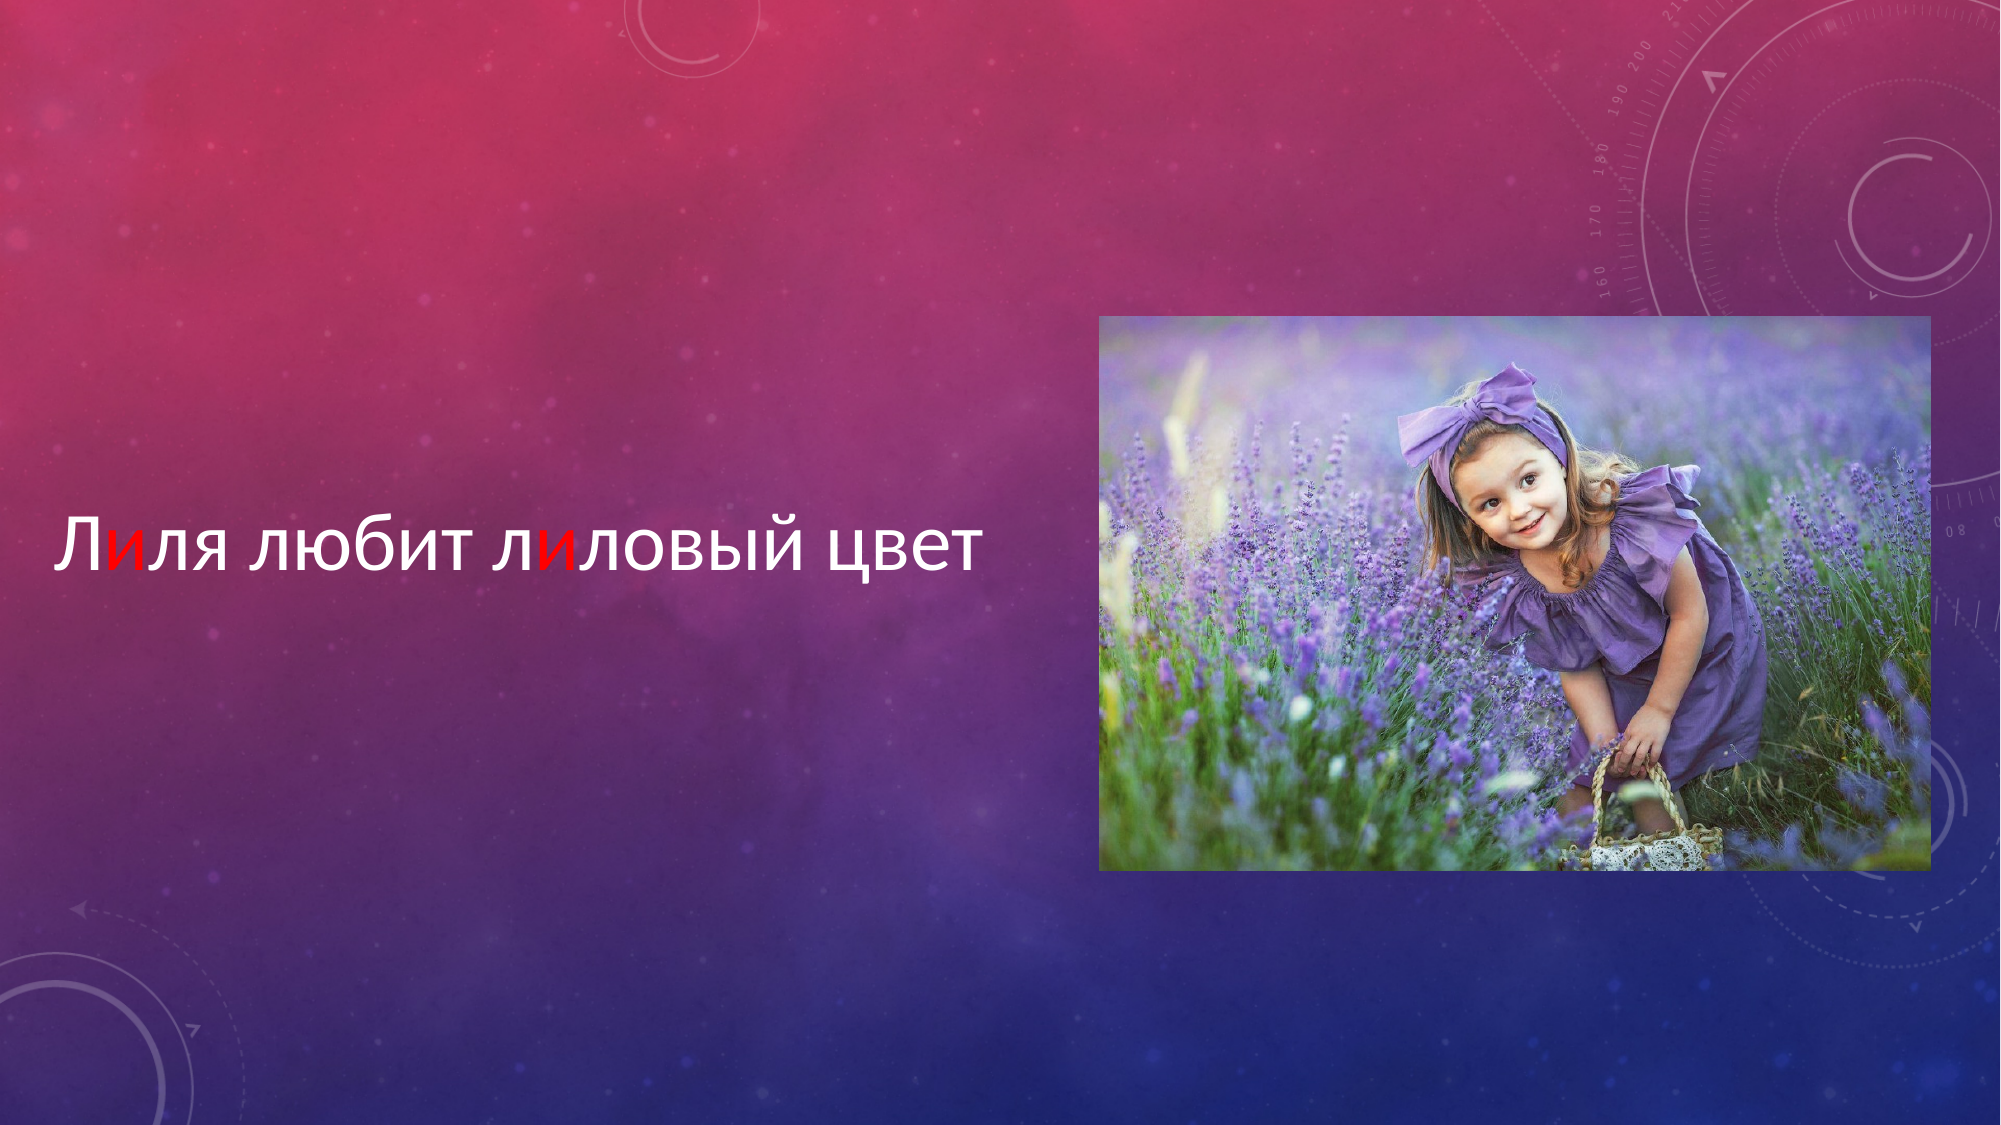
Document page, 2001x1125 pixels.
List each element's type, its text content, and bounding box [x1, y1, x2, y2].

list Лиля любит лиловый цвет [38, 479, 1029, 780]
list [1098, 315, 1931, 871]
picture [0, 0, 2001, 1125]
